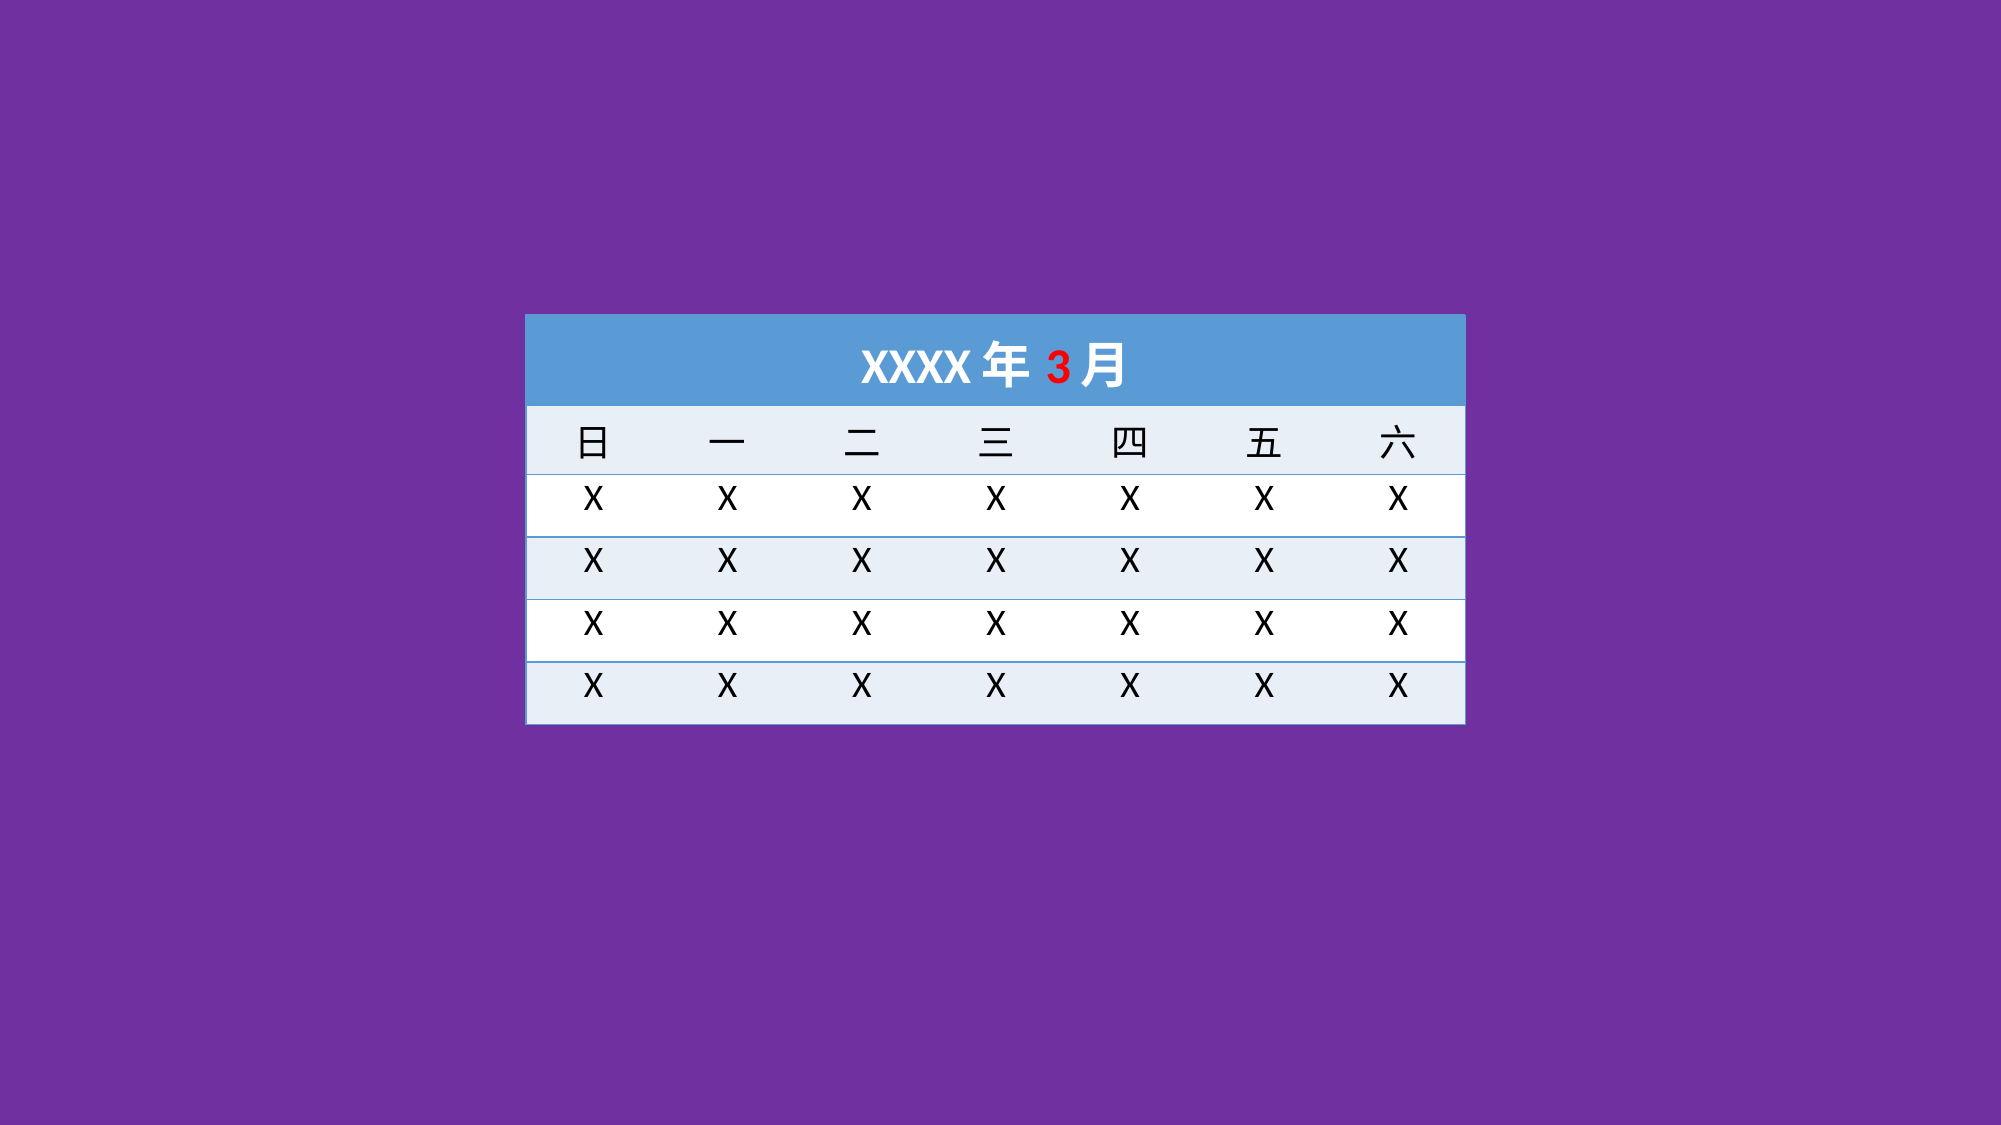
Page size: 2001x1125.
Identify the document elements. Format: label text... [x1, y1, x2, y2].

table_cell X [1331, 600, 1465, 661]
table_cell X [1197, 600, 1331, 661]
table_cell X [929, 663, 1063, 724]
table_cell X [661, 663, 795, 724]
table_cell X [1331, 538, 1465, 599]
table_cell 一 [661, 406, 795, 474]
table_cell X [795, 663, 929, 724]
table_cell X [929, 475, 1063, 536]
table_cell X [1331, 475, 1465, 536]
table_cell X [929, 600, 1063, 661]
table_cell 三 [929, 406, 1063, 474]
table_cell X [661, 475, 795, 536]
table_cell X [795, 538, 929, 599]
table_cell X [527, 538, 661, 599]
table_cell X [661, 600, 795, 661]
table_header XXXX年3月 [527, 318, 1465, 404]
table_cell X [527, 475, 661, 536]
table_cell X [1063, 600, 1197, 661]
table_cell X [929, 538, 1063, 599]
table_cell X [1331, 663, 1465, 724]
table_cell 五 [1197, 406, 1331, 474]
table_cell 四 [1063, 406, 1197, 474]
table_cell X [527, 600, 661, 661]
table_cell X [1197, 475, 1331, 536]
table_cell X [1063, 475, 1197, 536]
text_box [0, 0, 2000, 1125]
table_cell X [795, 475, 929, 536]
table_cell X [1197, 663, 1331, 724]
table_cell 日 [527, 406, 661, 474]
table_cell X [661, 538, 795, 599]
table_cell X [1063, 538, 1197, 599]
table_cell X [1197, 538, 1331, 599]
table_cell X [1063, 663, 1197, 724]
table_cell 六 [1331, 406, 1465, 474]
table_cell 二 [795, 406, 929, 474]
table_cell X [527, 663, 661, 724]
table_cell X [795, 600, 929, 661]
